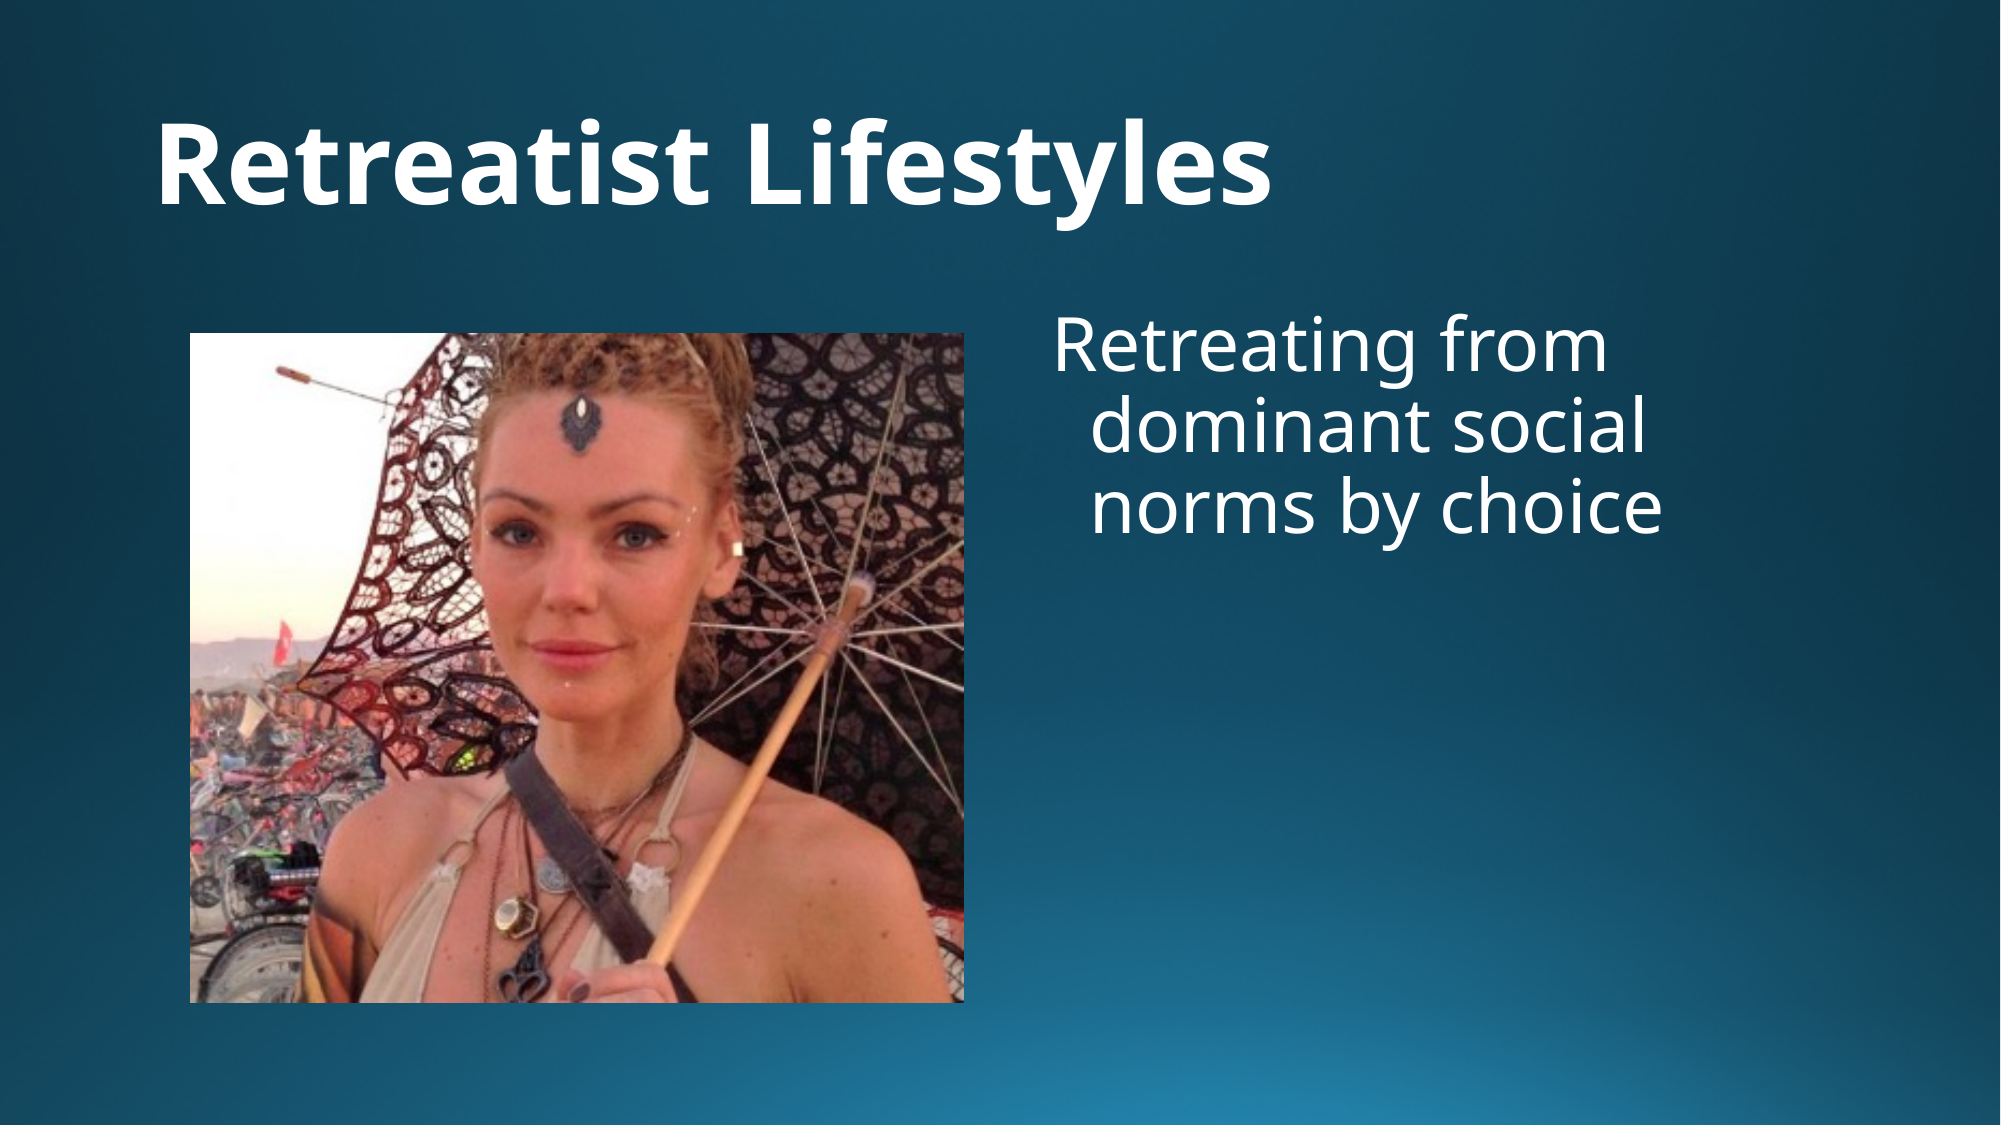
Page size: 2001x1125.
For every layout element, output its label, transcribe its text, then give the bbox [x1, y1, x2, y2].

picture [0, 0, 2001, 1125]
list Retreating from dominant social norms by choice [1036, 299, 1863, 1014]
title Retreatist Lifestyles [137, 59, 1863, 278]
